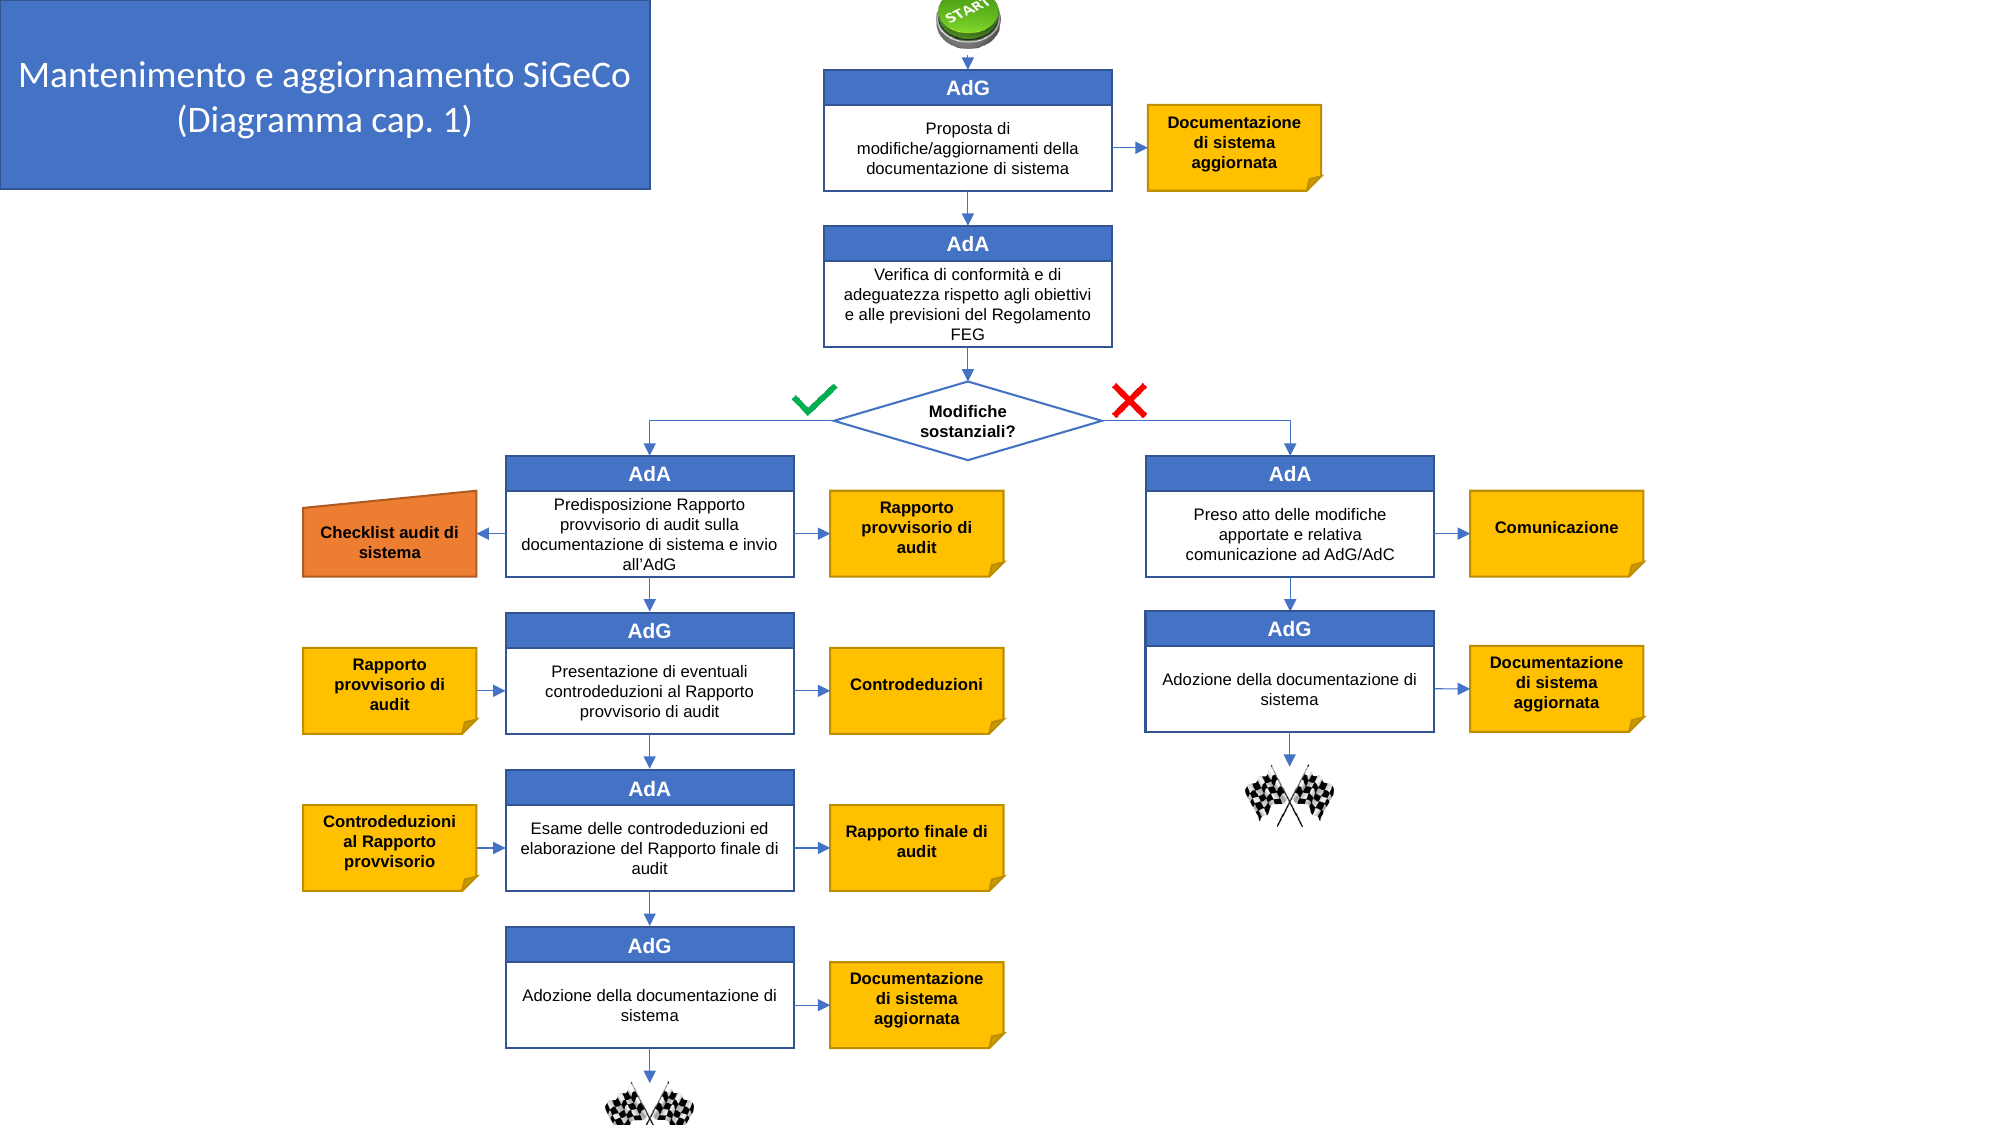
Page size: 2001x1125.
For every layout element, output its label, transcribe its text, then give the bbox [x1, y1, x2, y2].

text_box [303, 0, 1644, 1125]
text_box Mantenimento e aggiornamento SiGeCo (Diagramma cap. 1) [0, 0, 303, 190]
